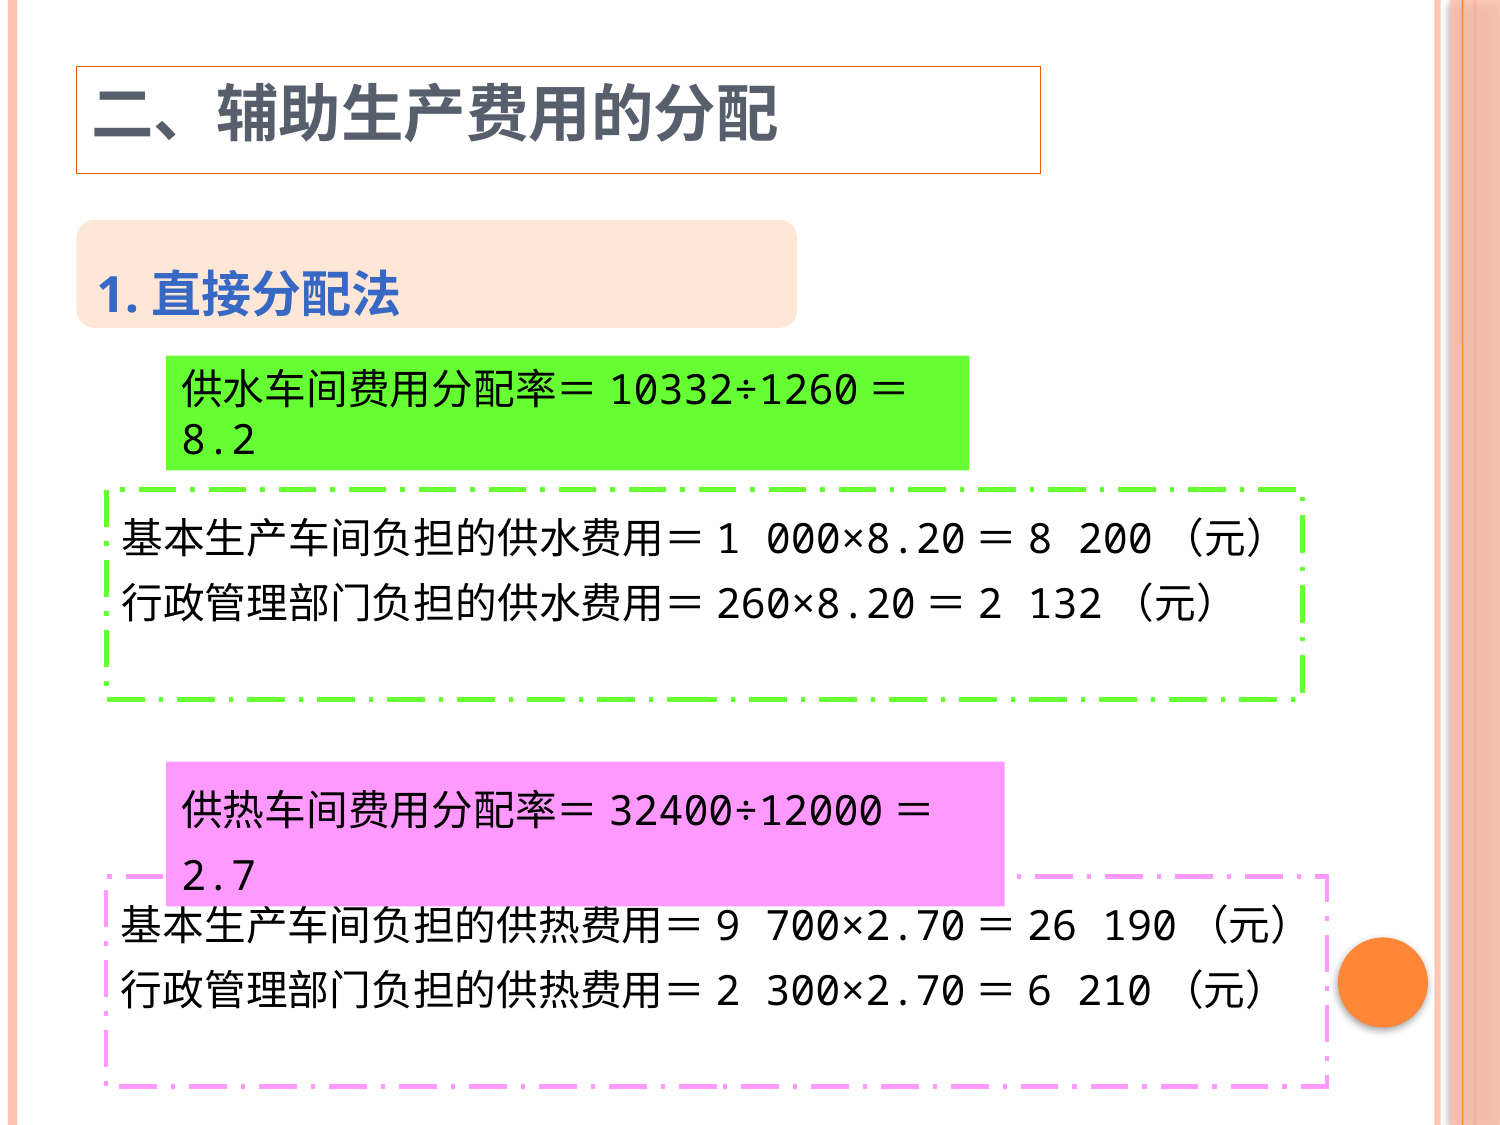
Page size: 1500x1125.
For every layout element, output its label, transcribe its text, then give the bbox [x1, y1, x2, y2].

text_box 供热车间费用分配率＝32400÷12000＝2.7 [166, 761, 1005, 907]
text_box 1.直接分配法 [76, 219, 798, 328]
text_box 基本生产车间负担的供水费用＝1 000×8.20＝8 200（元） 行政管理部门负担的供水费用＝260×8.20＝2 132（元） [106, 489, 1303, 700]
text_box 供水车间费用分配率＝10332÷1260＝8.2 [166, 355, 970, 471]
text_box 基本生产车间负担的供热费用＝9 700×2.70＝26 190（元） 行政管理部门负担的供热费用＝2 300×2.70＝6 210（元） [106, 876, 1327, 1087]
text_box 二、辅助生产费用的分配 [76, 66, 1041, 174]
